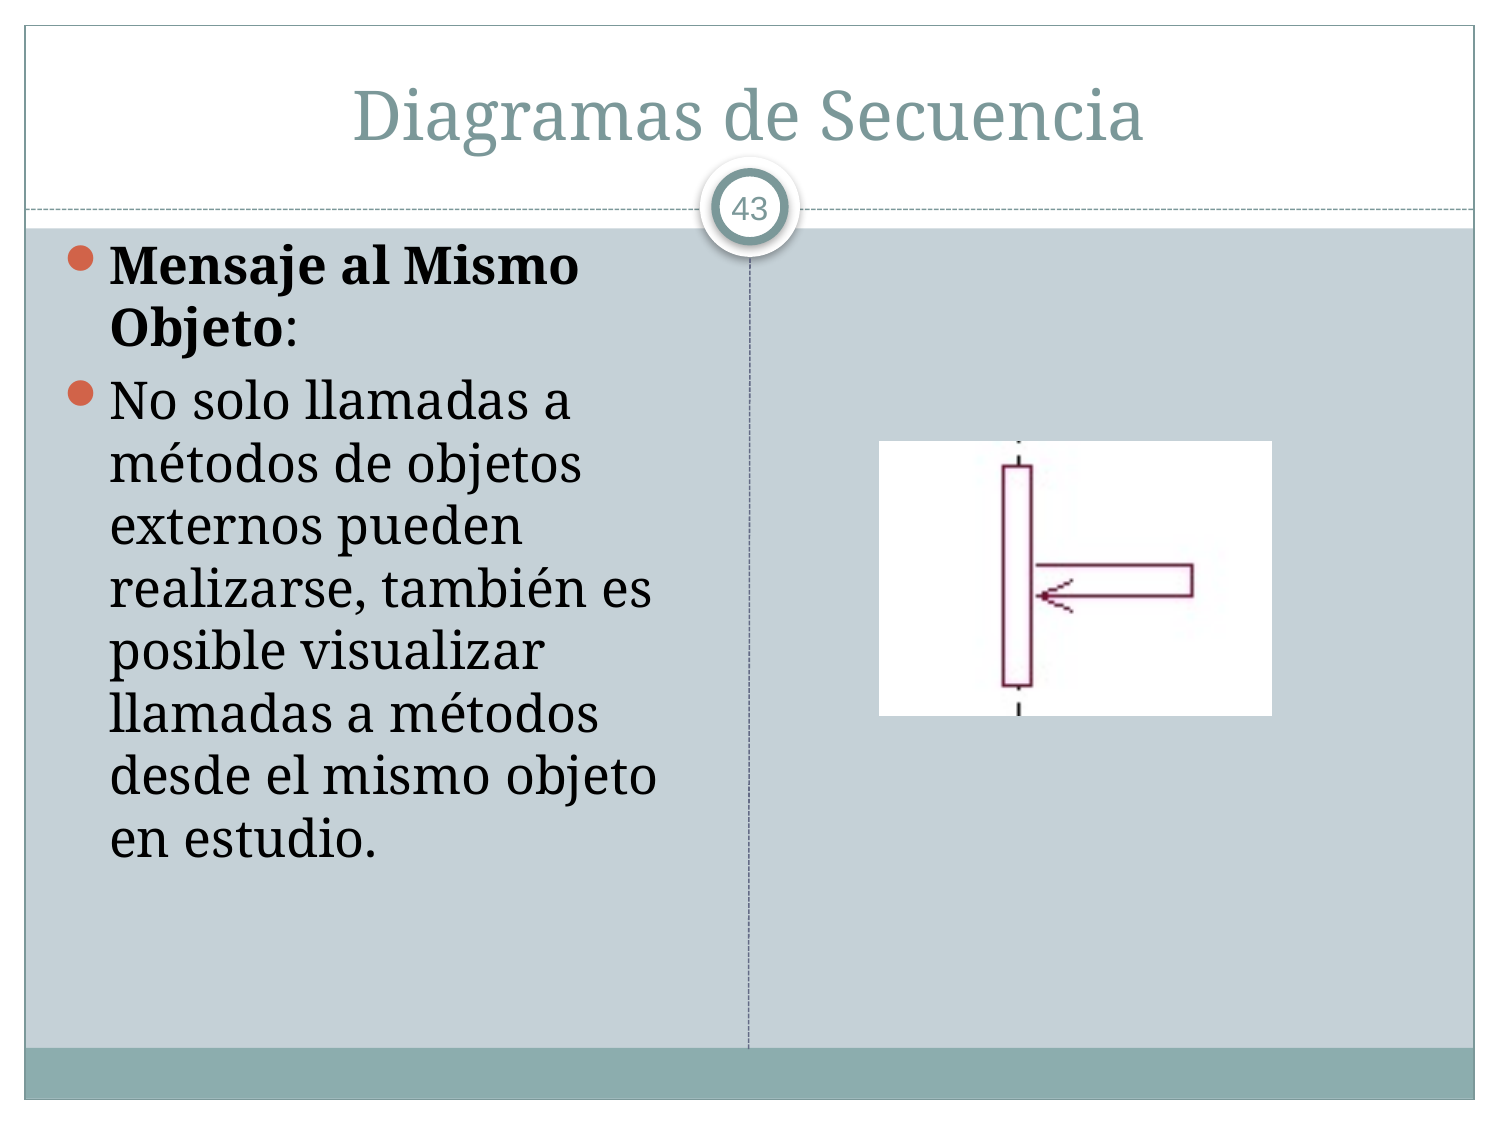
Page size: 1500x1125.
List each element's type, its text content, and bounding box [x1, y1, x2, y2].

list Mensaje al Mismo Objeto: No solo llamadas a métodos de objetos externos pueden realizarse, también es posible visualizar llamadas a métodos desde el mismo objeto en estudio. [49, 224, 712, 993]
slide_number 43 [712, 170, 788, 243]
title Diagramas de Secuencia [49, 37, 1450, 162]
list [879, 441, 1272, 717]
